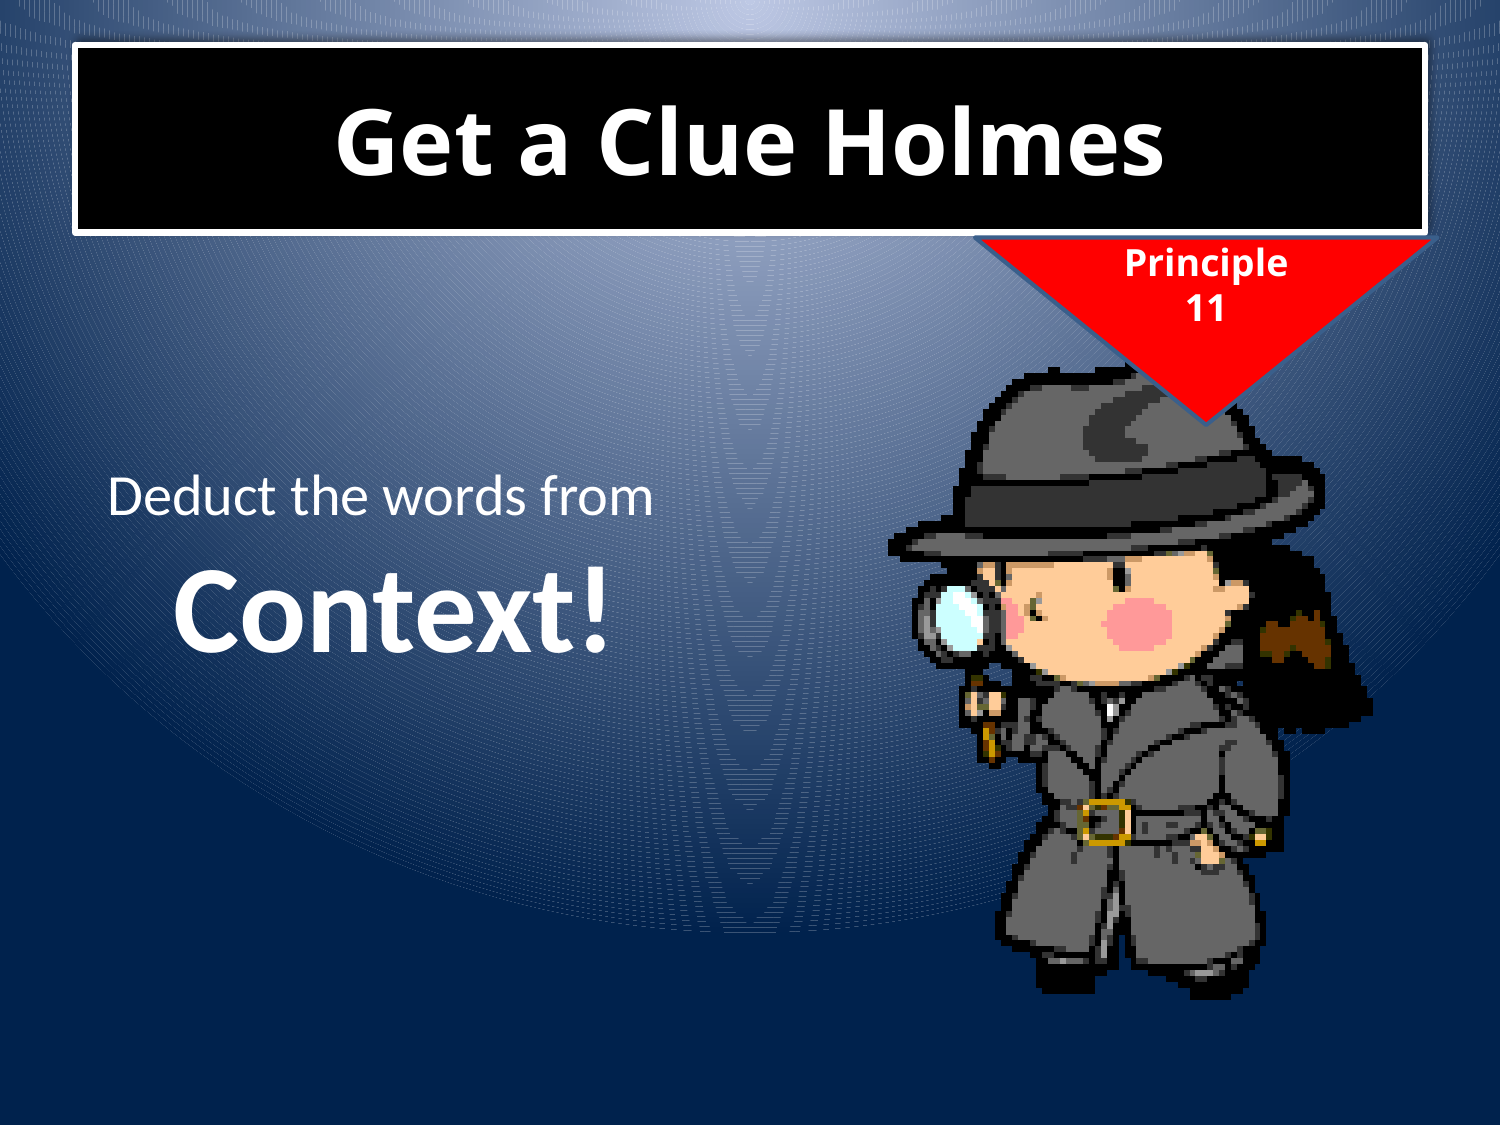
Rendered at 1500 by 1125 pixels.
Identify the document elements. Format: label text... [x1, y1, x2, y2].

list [812, 362, 1451, 1001]
text_box Principle 11 [972, 235, 1440, 360]
list Deduct the words from Context! [50, 450, 713, 750]
title Get a Clue Holmes [72, 42, 1428, 236]
